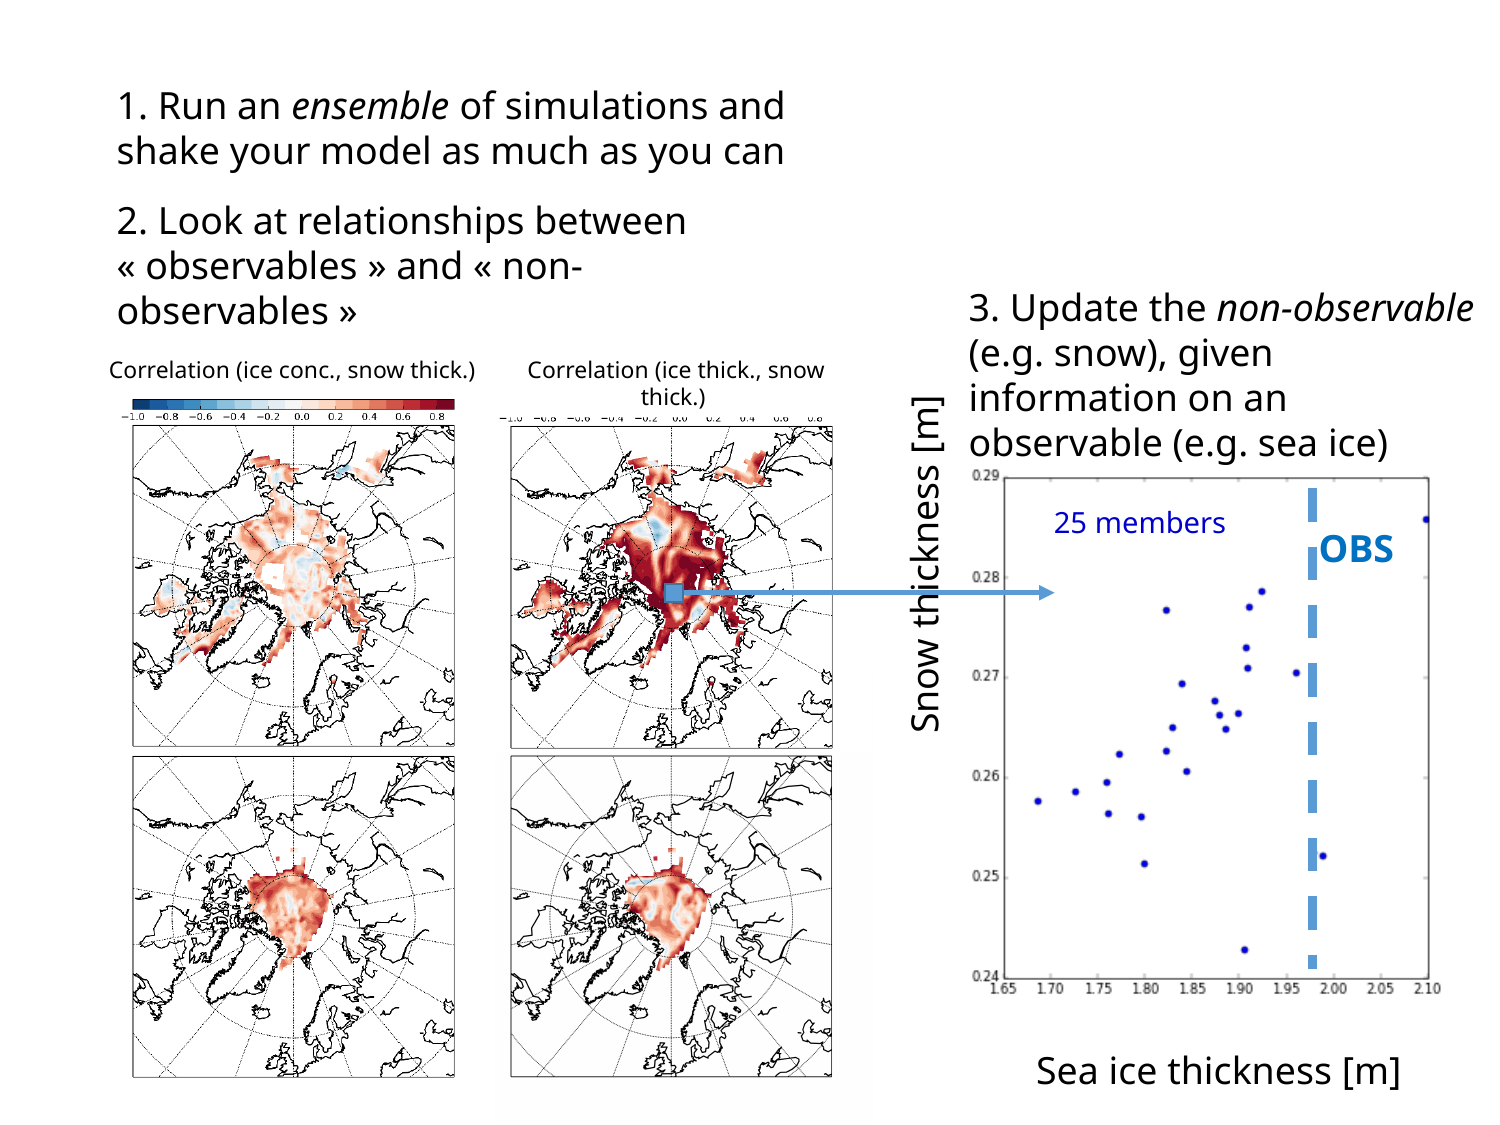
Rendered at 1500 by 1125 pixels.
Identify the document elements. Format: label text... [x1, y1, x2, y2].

text_box Snow thickness [m] [893, 595, 935, 749]
text_box Snow thickness [m] [893, 315, 953, 590]
picture [935, 416, 1483, 1041]
text_box 3. Update the non-observable (e.g. snow), given information on an observable (e.g. sea ice) [953, 276, 1500, 472]
text_box 2. Look at relationships between « observables » and « non-observables » [101, 189, 817, 337]
picture [81, 336, 873, 1125]
text_box 1. Run an ensemble of simulations and shake your model as much as you can [101, 74, 817, 180]
text_box Sea ice thickness [m] [1021, 1041, 1455, 1100]
